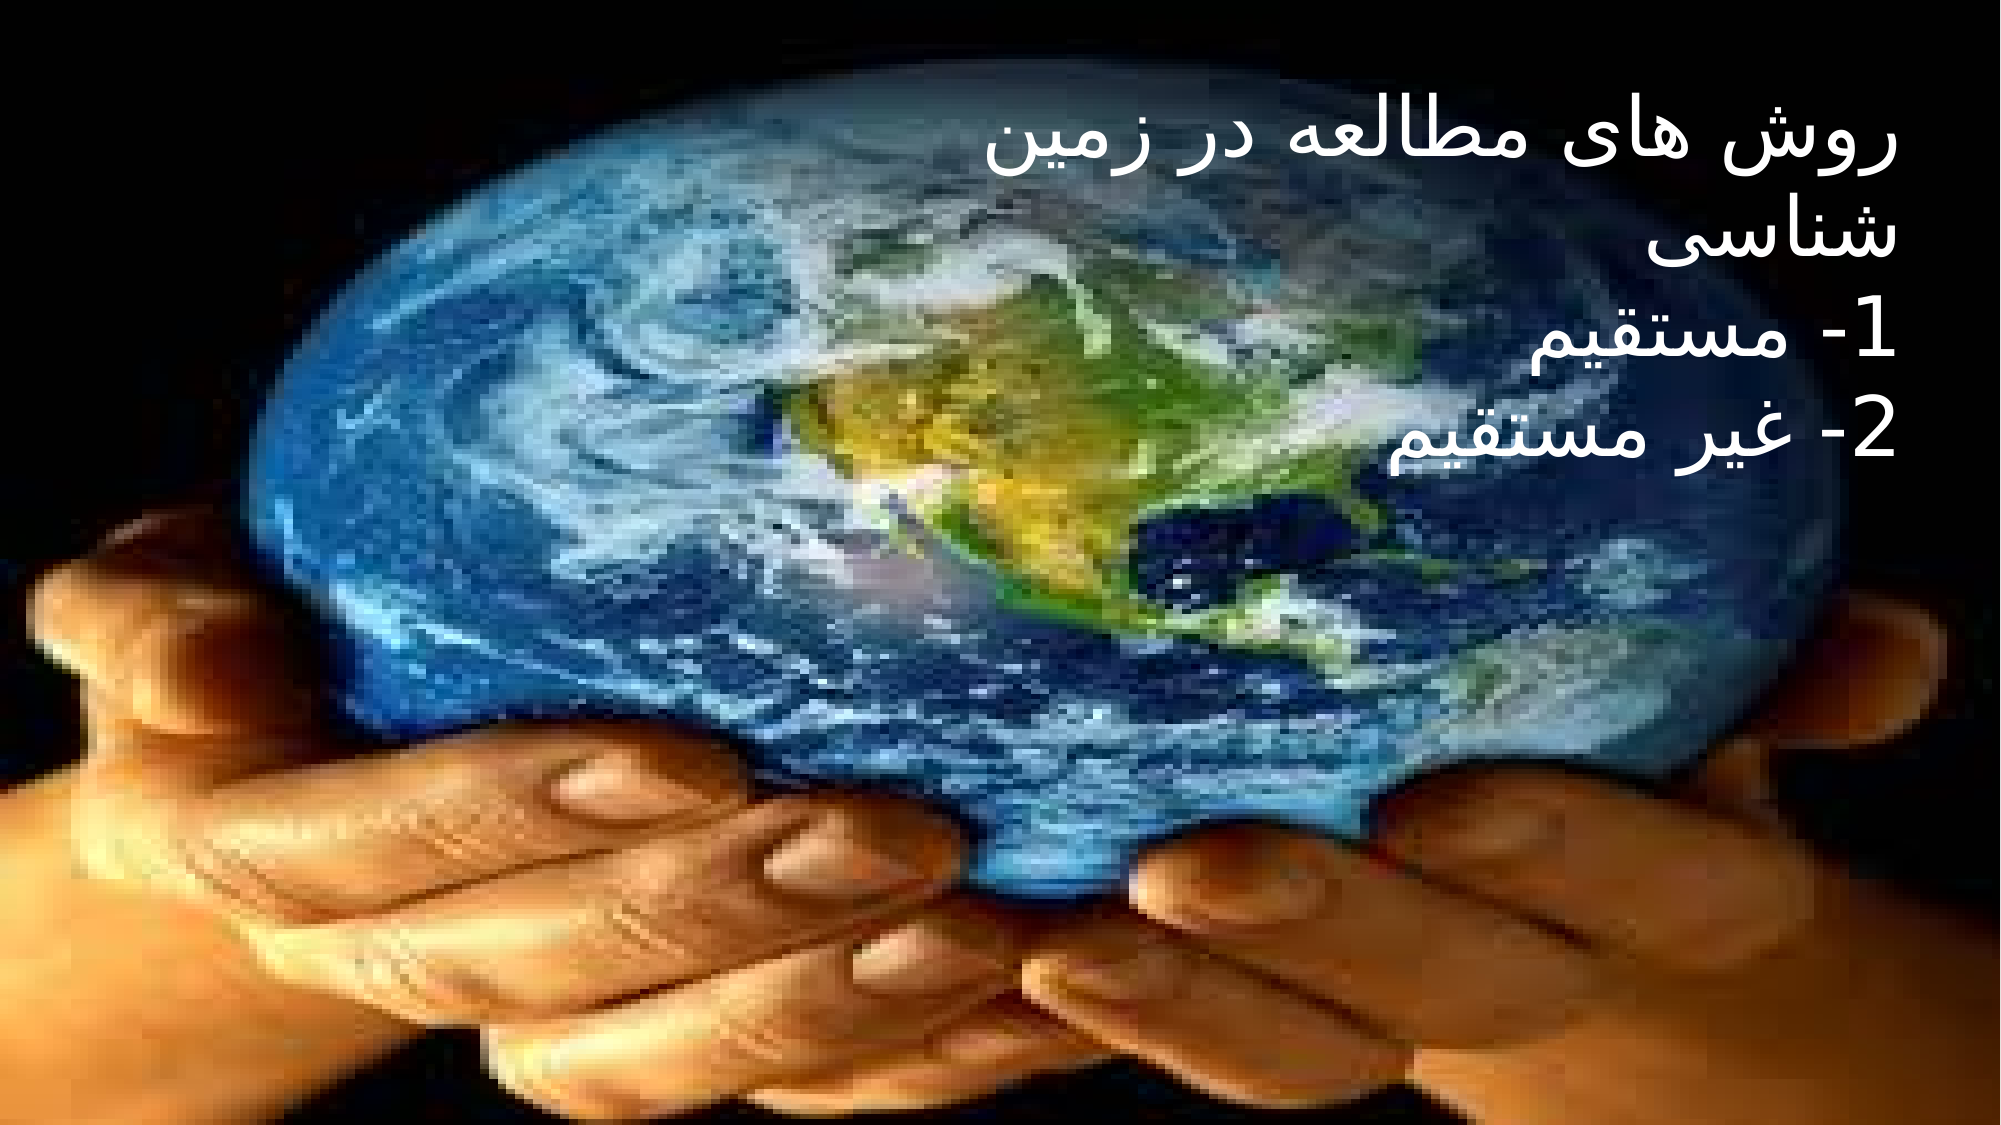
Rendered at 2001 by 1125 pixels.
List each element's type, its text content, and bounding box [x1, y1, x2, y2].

picture [0, 0, 2001, 1125]
text_box روش های مطالعه در زمین شناسی 1- مستقیم 2- غیر مستقیم [745, 65, 1918, 481]
